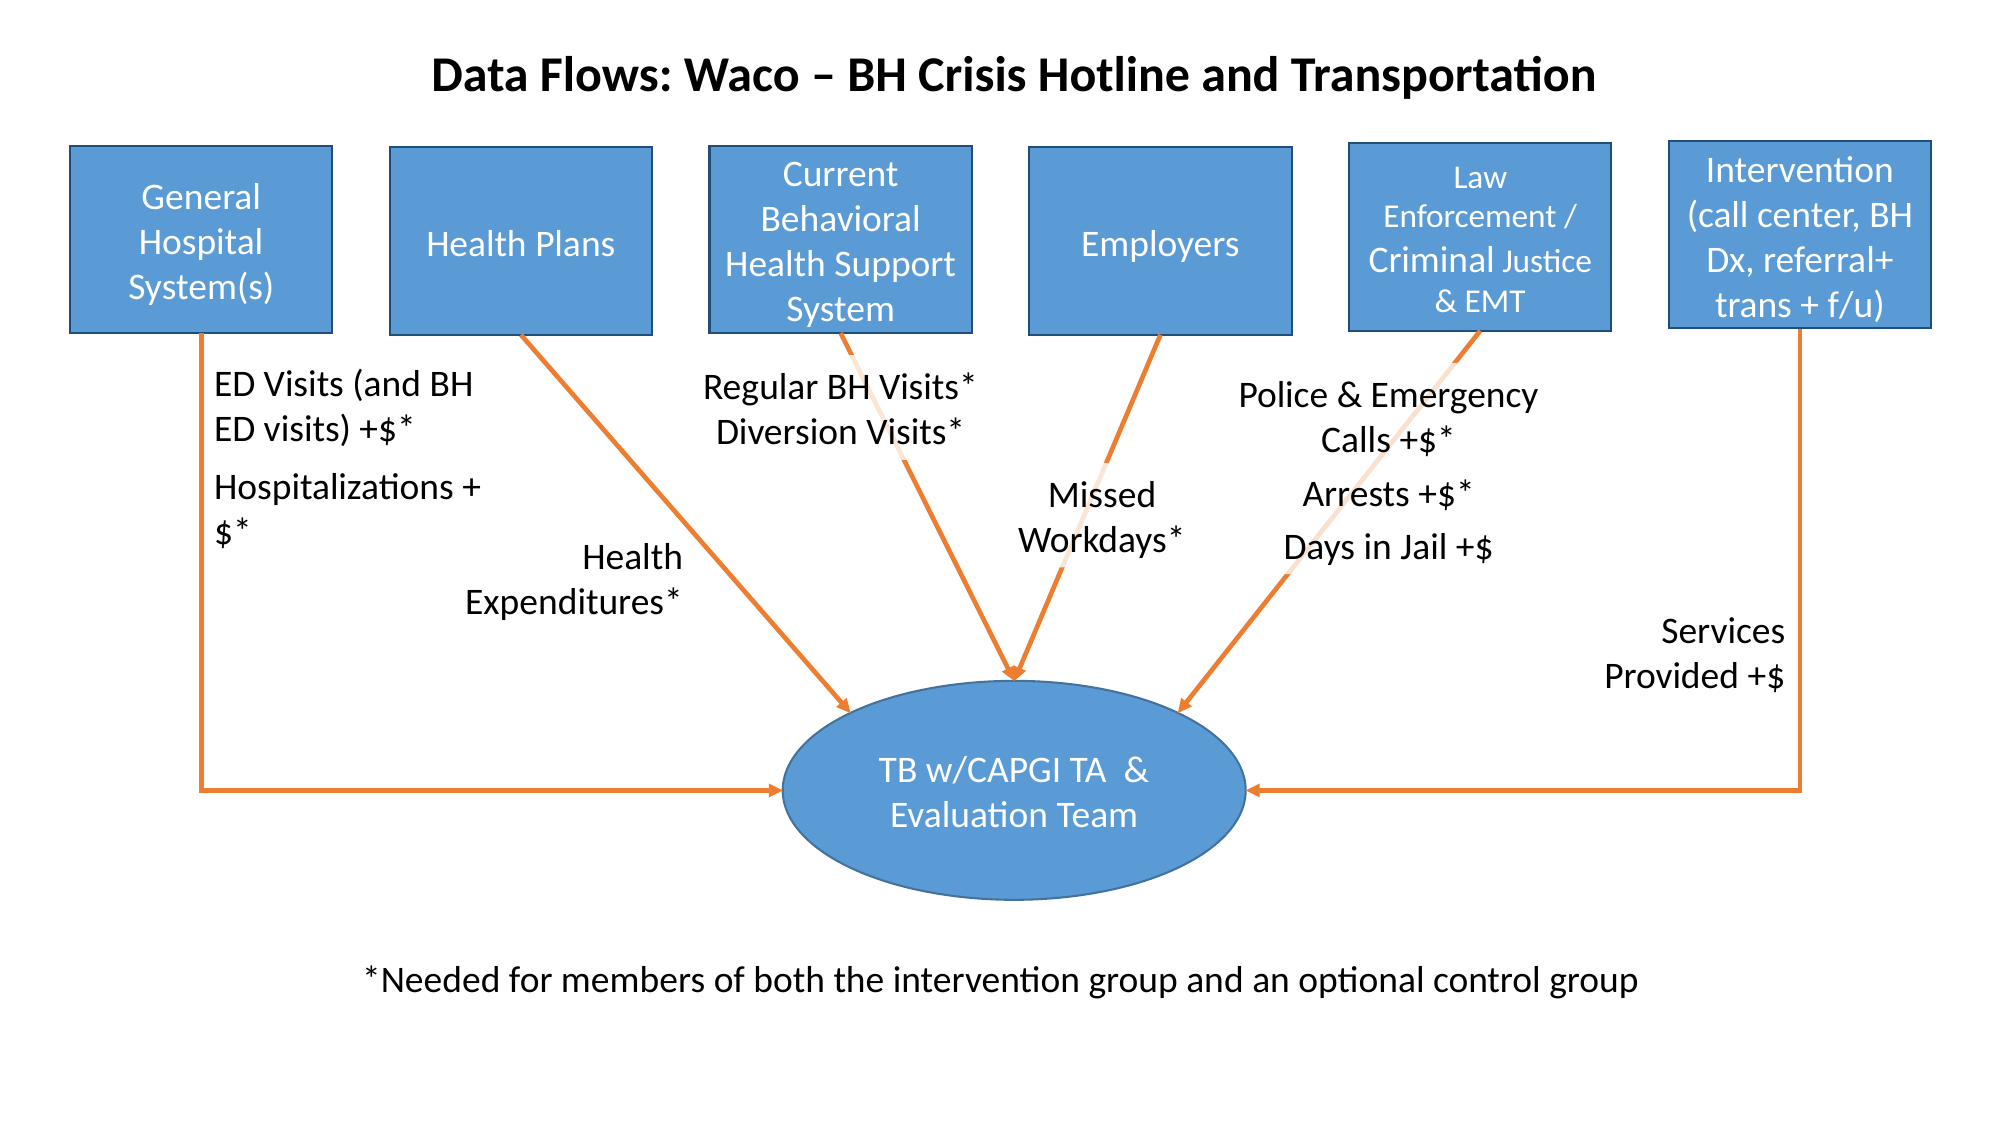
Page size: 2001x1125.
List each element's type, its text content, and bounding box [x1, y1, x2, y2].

text_box ED Visits (and BH ED visits) +$* Hospitalizations +$* [199, 351, 263, 617]
text_box Health Plans [389, 146, 653, 271]
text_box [1014, 334, 1161, 681]
text_box *Needed for members of both the intervention group and an optional control group [333, 947, 1669, 1008]
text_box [1291, 282, 1754, 837]
text_box General Hospital System(s) [69, 145, 333, 334]
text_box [263, 271, 721, 853]
text_box Employers [1028, 146, 1293, 336]
text_box Law Enforcement / Criminal Justice & EMT [1348, 142, 1612, 282]
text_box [520, 334, 851, 713]
text_box TB w/CAPGI TA & Evaluation Team [781, 681, 1247, 901]
text_box Intervention (call center, BH Dx, referral+ trans + f/u) [1668, 140, 1932, 329]
text_box Data Flows: Waco – BH Crisis Hotline and Transportation [371, 33, 1657, 109]
text_box Current Behavioral Health Support System [708, 145, 973, 334]
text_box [1177, 330, 1481, 713]
text_box Missed Workdays* [1161, 462, 1177, 568]
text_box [840, 333, 1015, 681]
text_box Services Provided +$ [1754, 598, 1801, 704]
